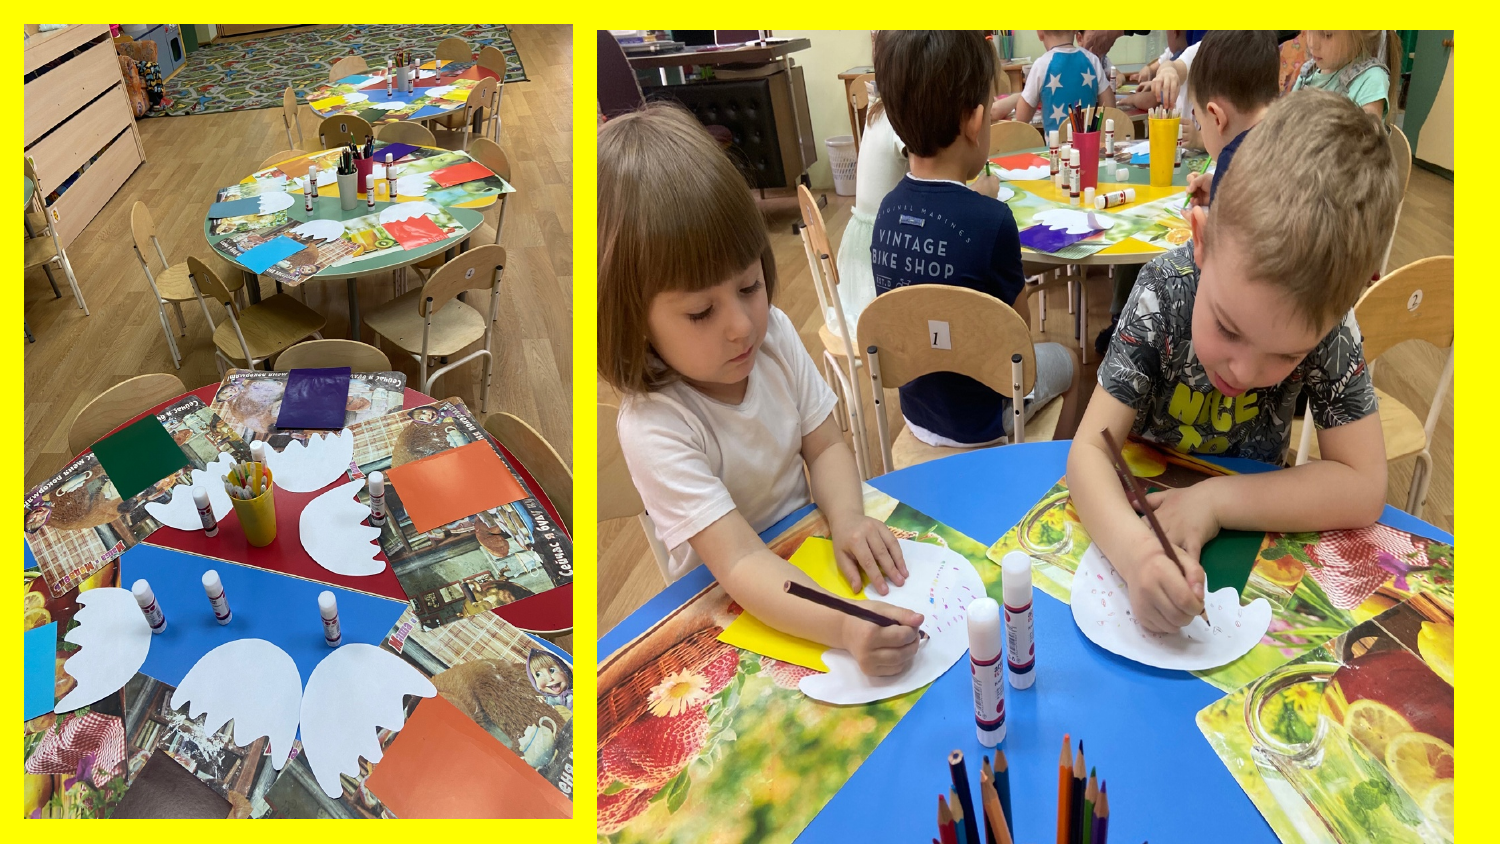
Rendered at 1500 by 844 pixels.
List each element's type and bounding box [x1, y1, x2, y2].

picture [24, 700, 33, 712]
picture [597, 30, 1454, 844]
picture [24, 669, 30, 694]
picture [24, 24, 573, 820]
